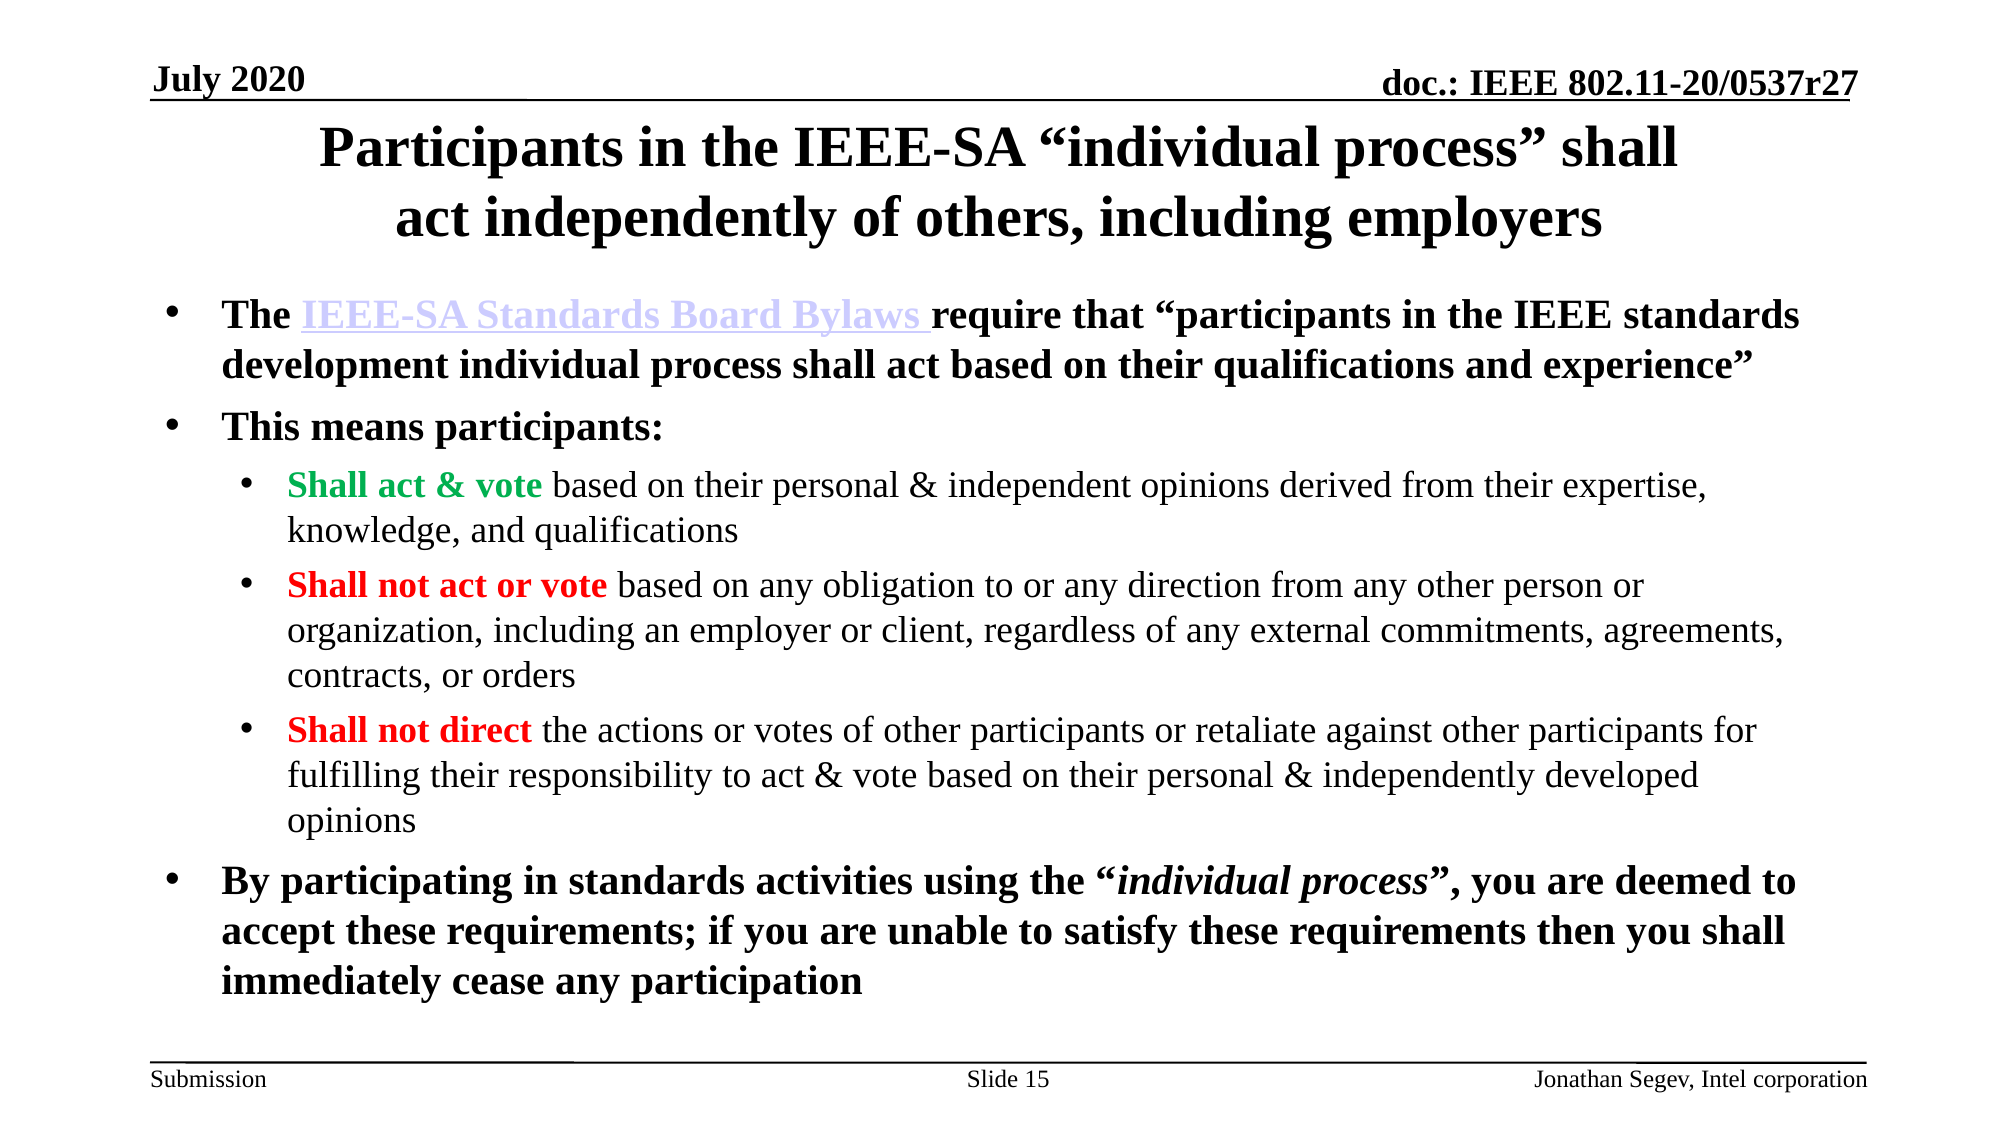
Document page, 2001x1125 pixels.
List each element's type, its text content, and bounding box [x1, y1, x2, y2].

title Participants in the IEEE-SA “individual process” shall act independently of others, including employers [149, 112, 1850, 244]
slide_number Slide 15 [950, 1061, 1067, 1123]
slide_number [152, 54, 563, 100]
list The IEEE-SA Standards Board Bylaws require that “participants in the IEEE standards development individual process shall act based on their qualifications and experience” This means participants: Shall act & vote based on their personal & independent opinions derived from their expertise, knowledge, and qualifications Shall not act or vote based on any obligation to or any direction from any other person or organization, including an employer or client, regardless of any external commitments, agreements, contracts, or orders Shall not direct the actions or votes of other participants or retaliate against other participants for fulfilling their responsibility to act & vote based on their personal & independently developed opinions By participating in standards activities using the “individual process”, you are deemed to accept these requirements; if you are unable to satisfy these requirements then you shall immediately cease any participation [149, 278, 1850, 1000]
footer Jonathan Segev, Intel corporation [1171, 1061, 1869, 1093]
